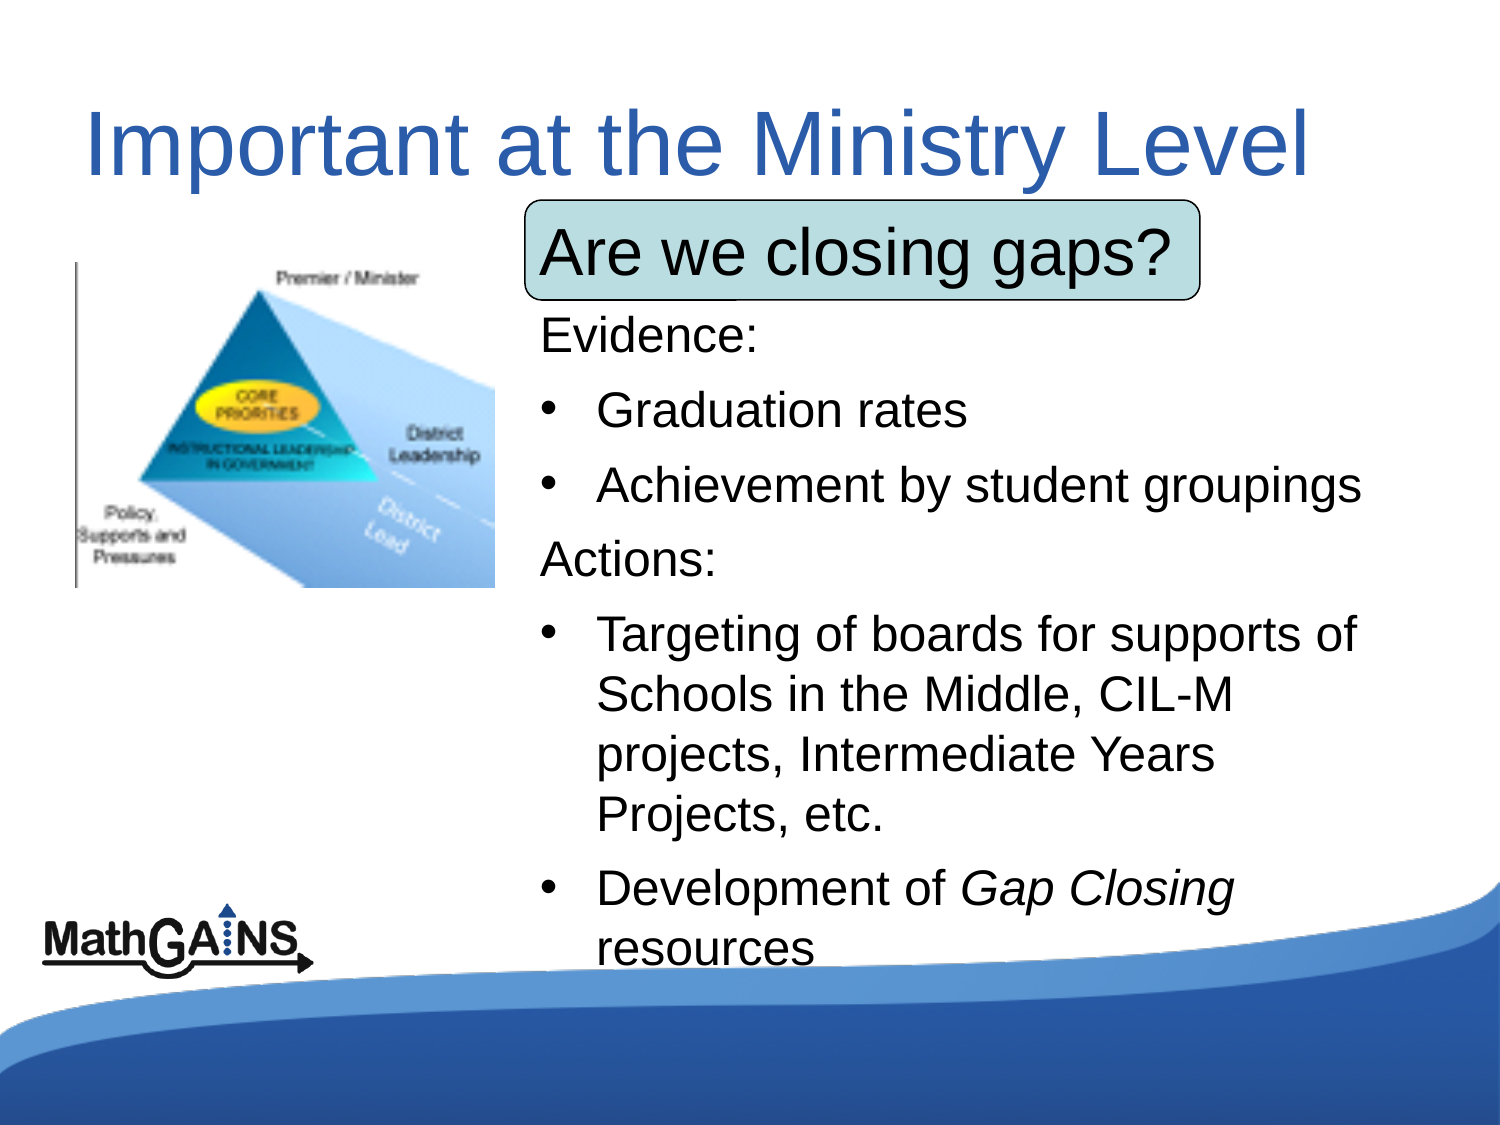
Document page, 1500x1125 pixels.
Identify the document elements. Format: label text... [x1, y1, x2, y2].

list Are we closing gaps? Evidence: Graduation rates Achievement by student groupings Actions: Targeting of boards for supports of Schools in the Middle, CIL-M projects, Intermediate Years Projects, etc. Development of Gap Closing resources [524, 199, 1426, 943]
picture [0, 878, 1500, 1125]
title Important at the Ministry Level [74, 14, 1426, 263]
picture [74, 262, 495, 588]
